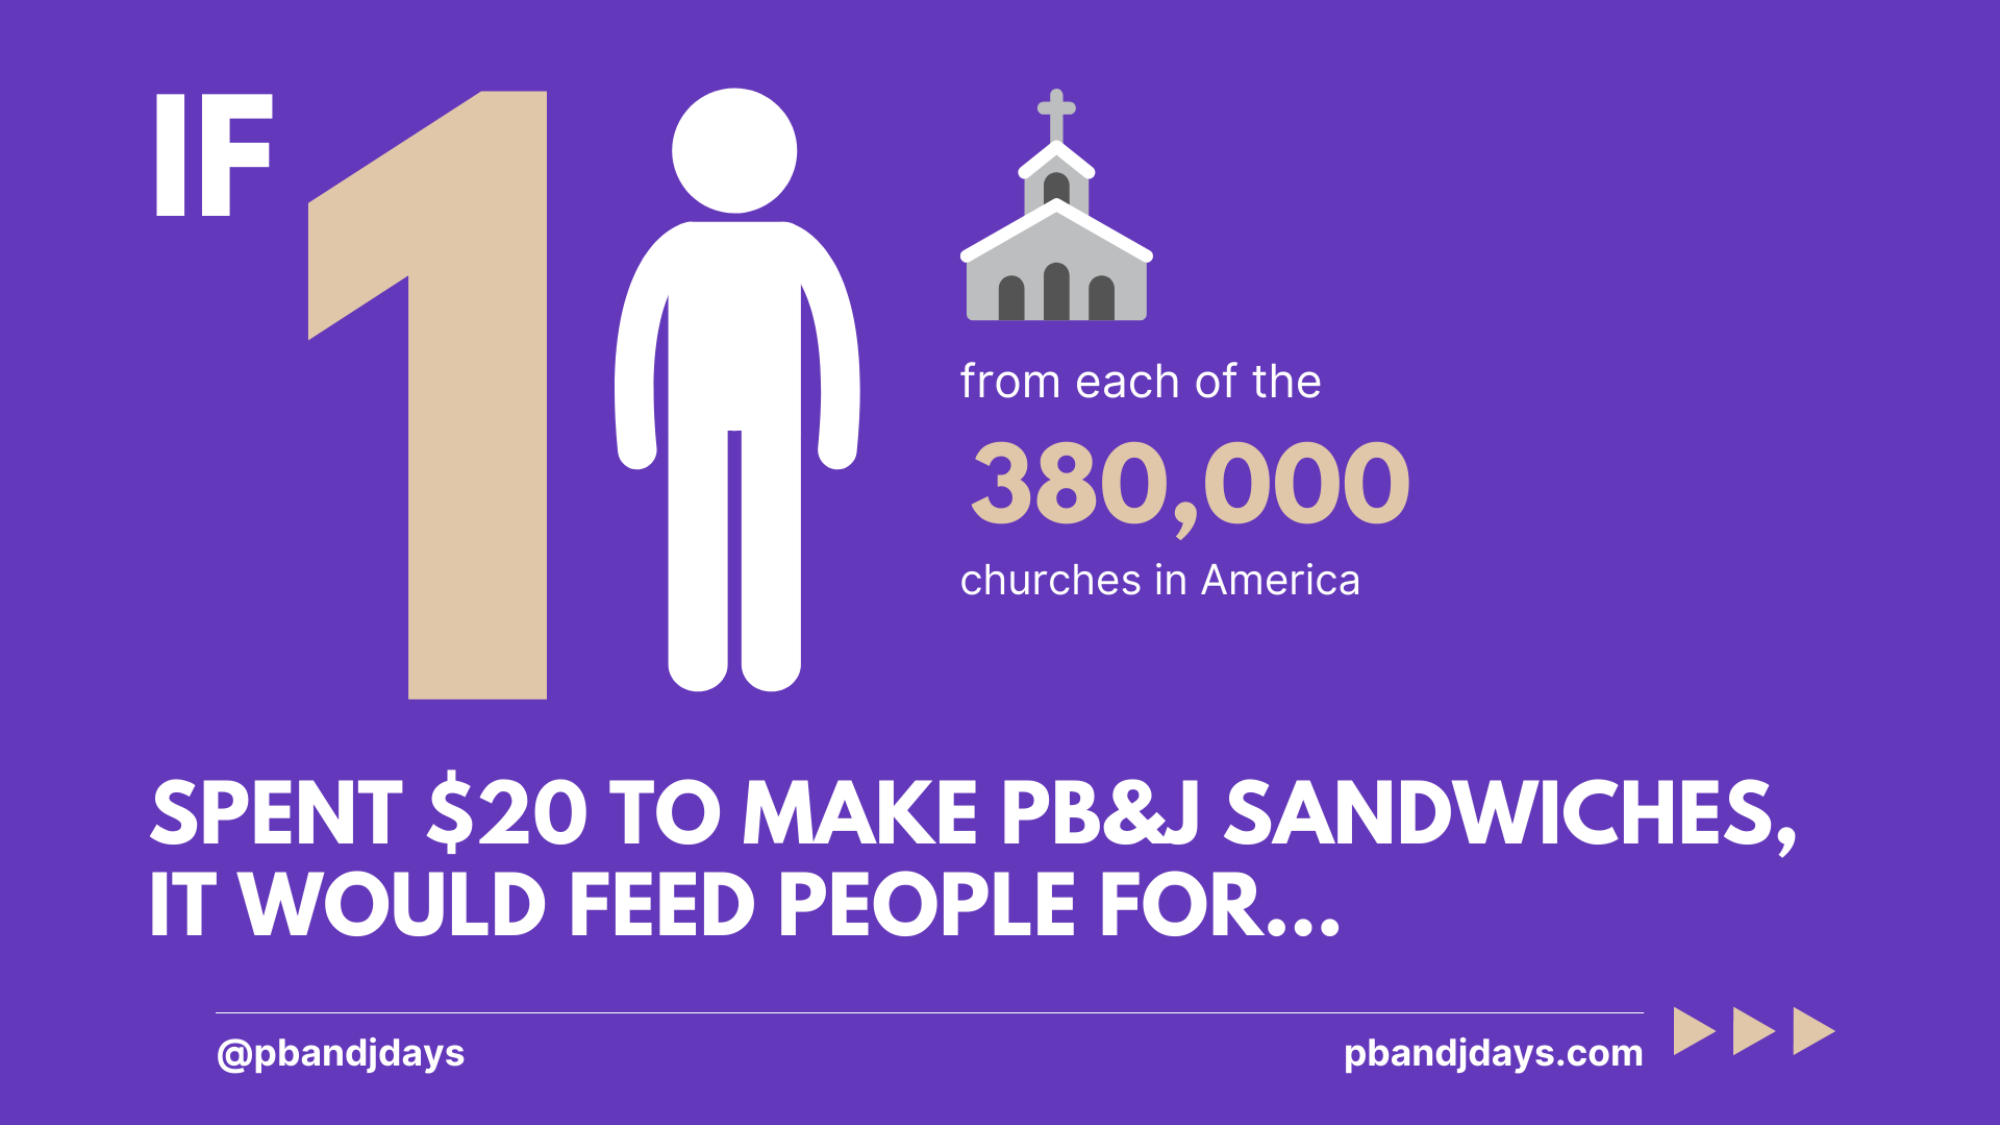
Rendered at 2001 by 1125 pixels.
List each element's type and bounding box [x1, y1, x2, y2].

list [0, 0, 2000, 1125]
